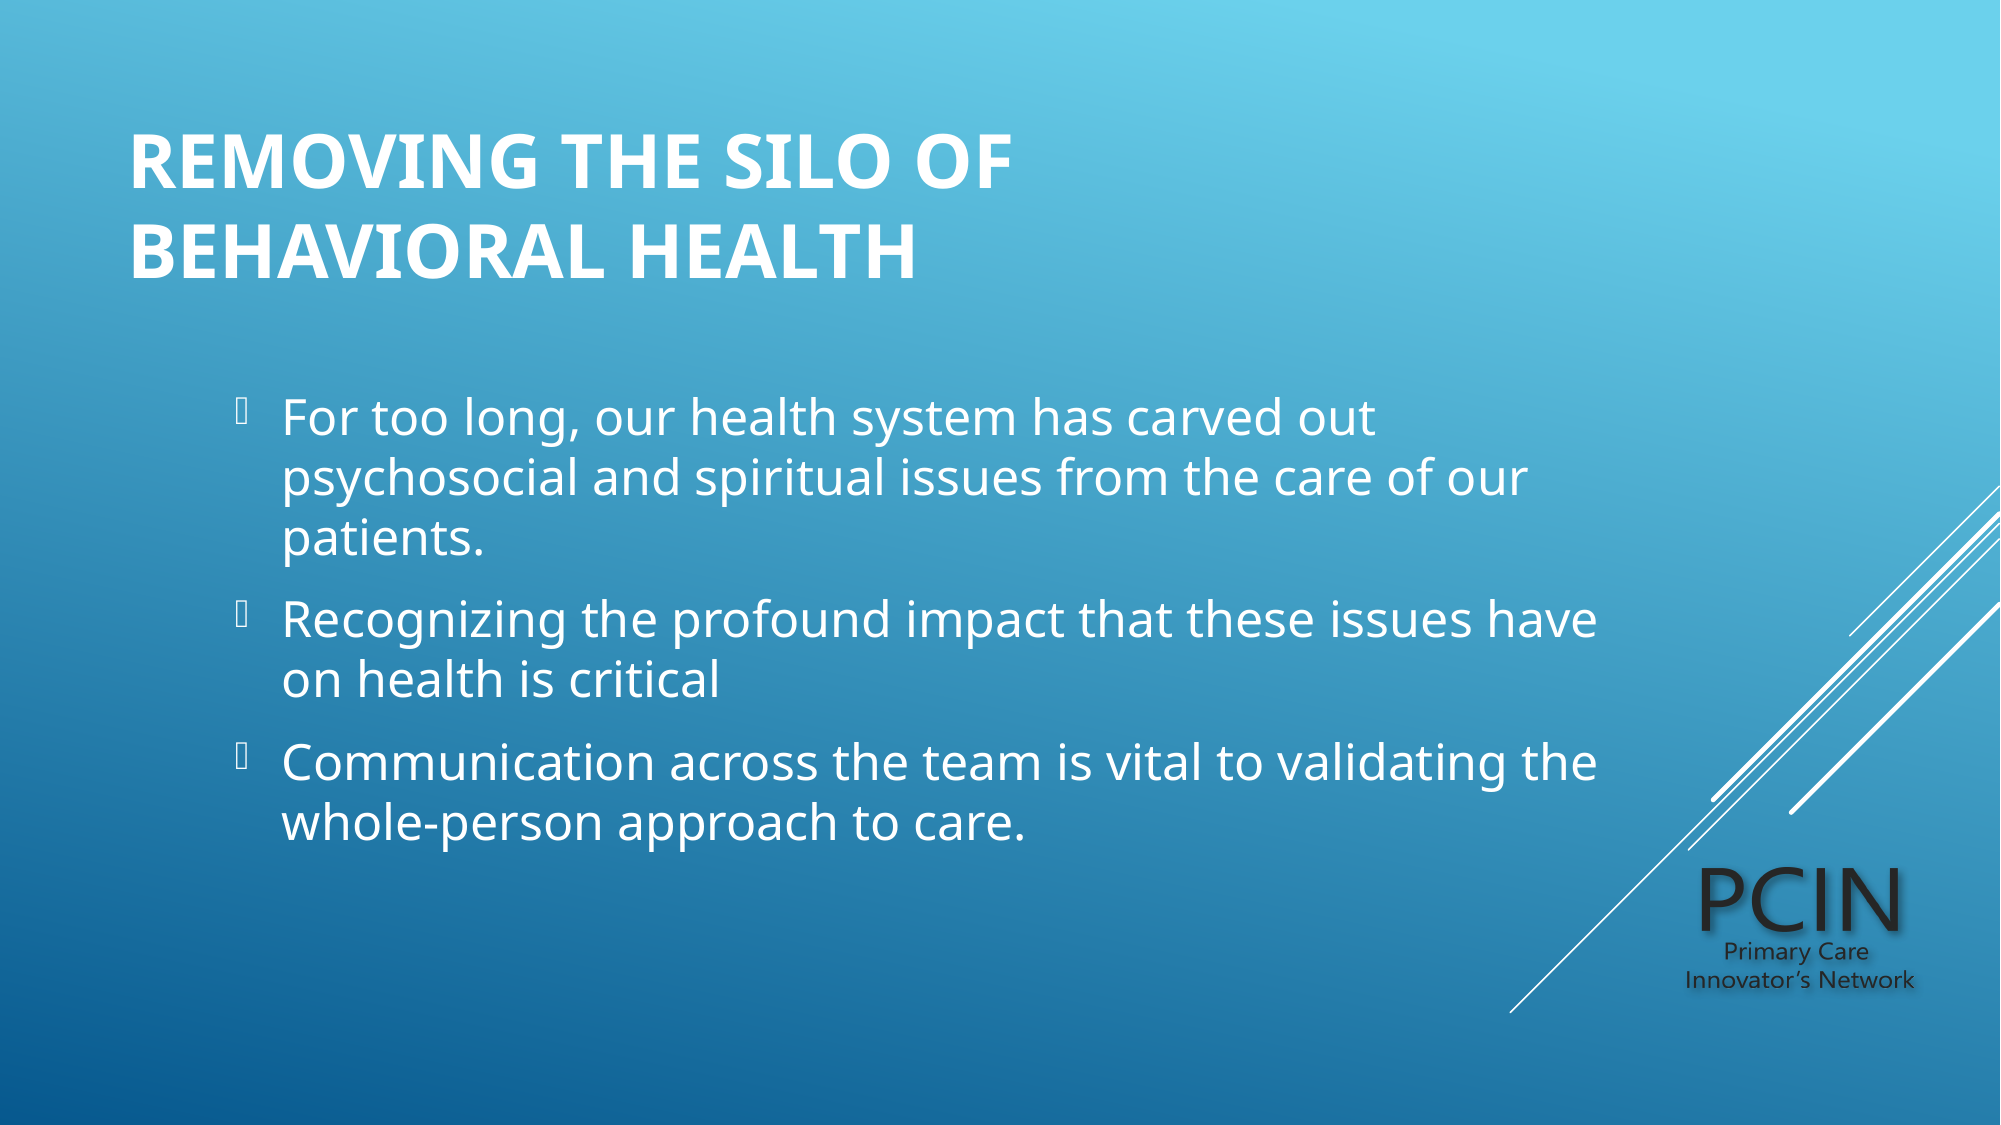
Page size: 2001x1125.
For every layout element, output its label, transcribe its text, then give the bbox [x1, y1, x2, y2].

picture [1672, 864, 1932, 994]
title Removing the silo of Behavioral Health [112, 79, 1513, 327]
list For too long, our health system has carved out psychosocial and spiritual issues from the care of our patients. Recognizing the profound impact that these issues have on health is critical Communication across the team is vital to validating the whole-person approach to care. [220, 321, 1621, 915]
